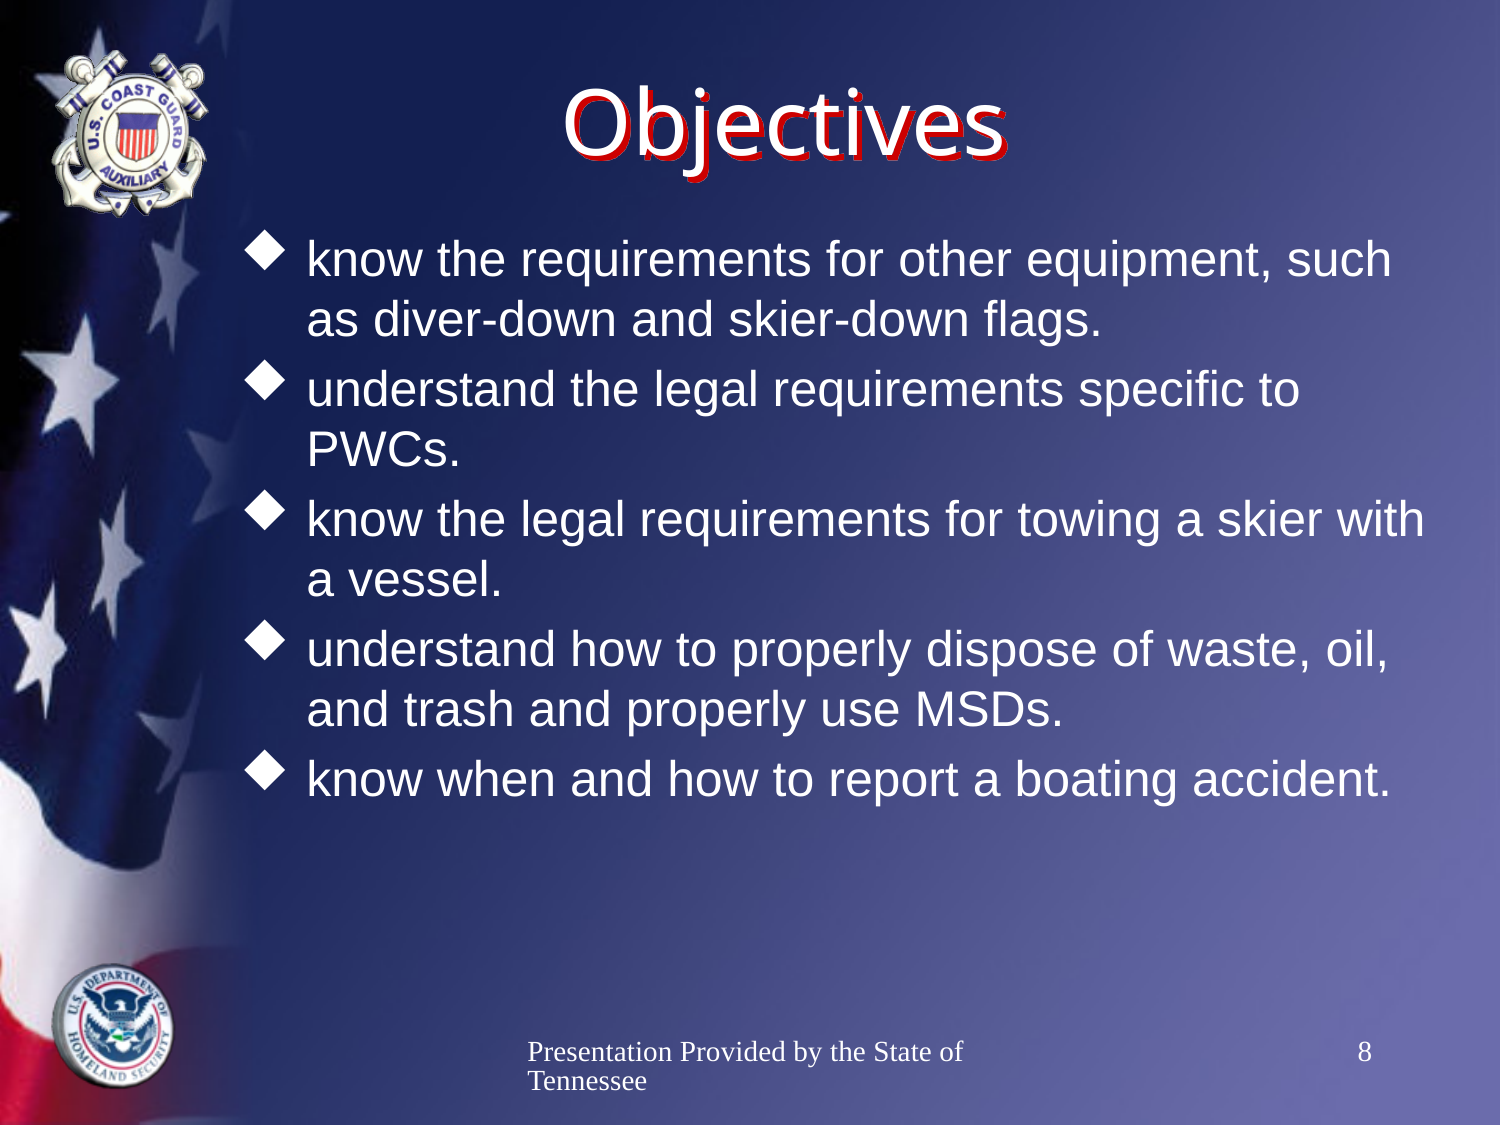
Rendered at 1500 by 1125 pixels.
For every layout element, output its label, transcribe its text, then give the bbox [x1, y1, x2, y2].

title Objectives [146, 24, 1422, 213]
footer Presentation Provided by the State of Tennessee [512, 1025, 988, 1100]
list know the requirements for other equipment, such as diver-down and skier-down flags. understand the legal requirements specific to PWCs. know the legal requirements for towing a skier with a vessel. understand how to properly dispose of waste, oil, and trash and properly use MSDs. know when and how to report a boating accident. [225, 218, 1463, 957]
picture [0, 0, 1500, 1125]
slide_number 8 [1074, 1025, 1388, 1100]
